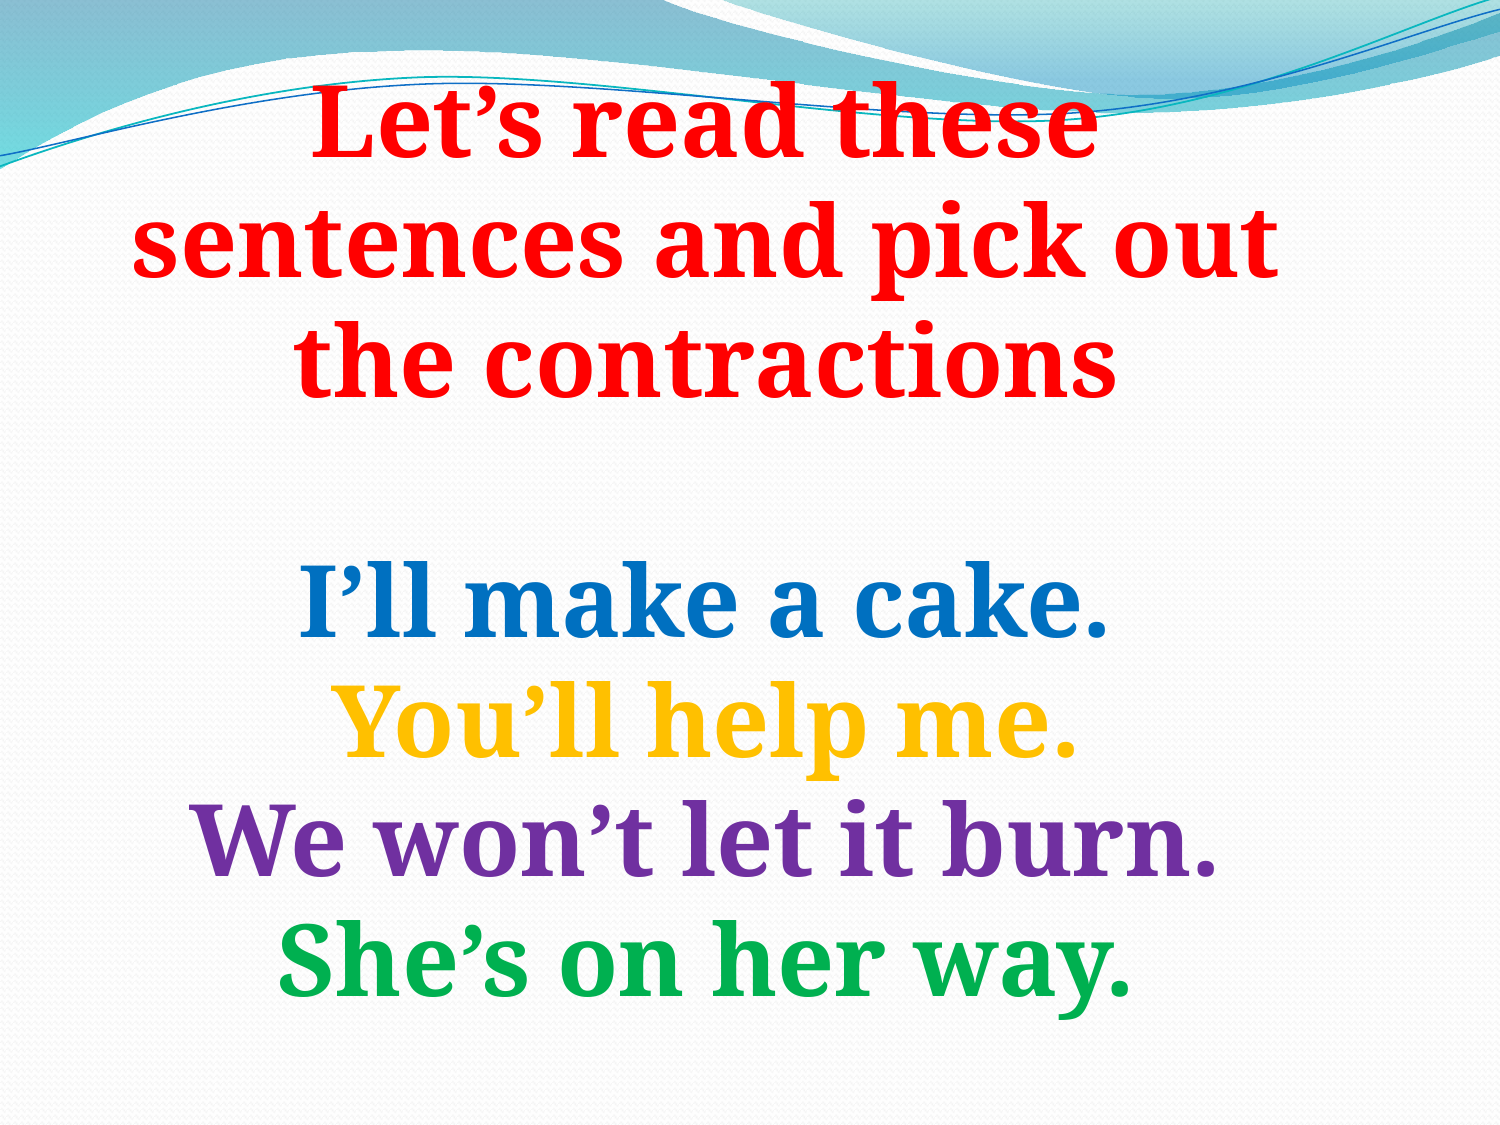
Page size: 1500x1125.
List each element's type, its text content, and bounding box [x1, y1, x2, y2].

text_box Let’s read these sentences and pick out the contractions I’ll make a cake. You’ll help me. We won’t let it burn. She’s on her way. [74, 49, 1338, 1025]
